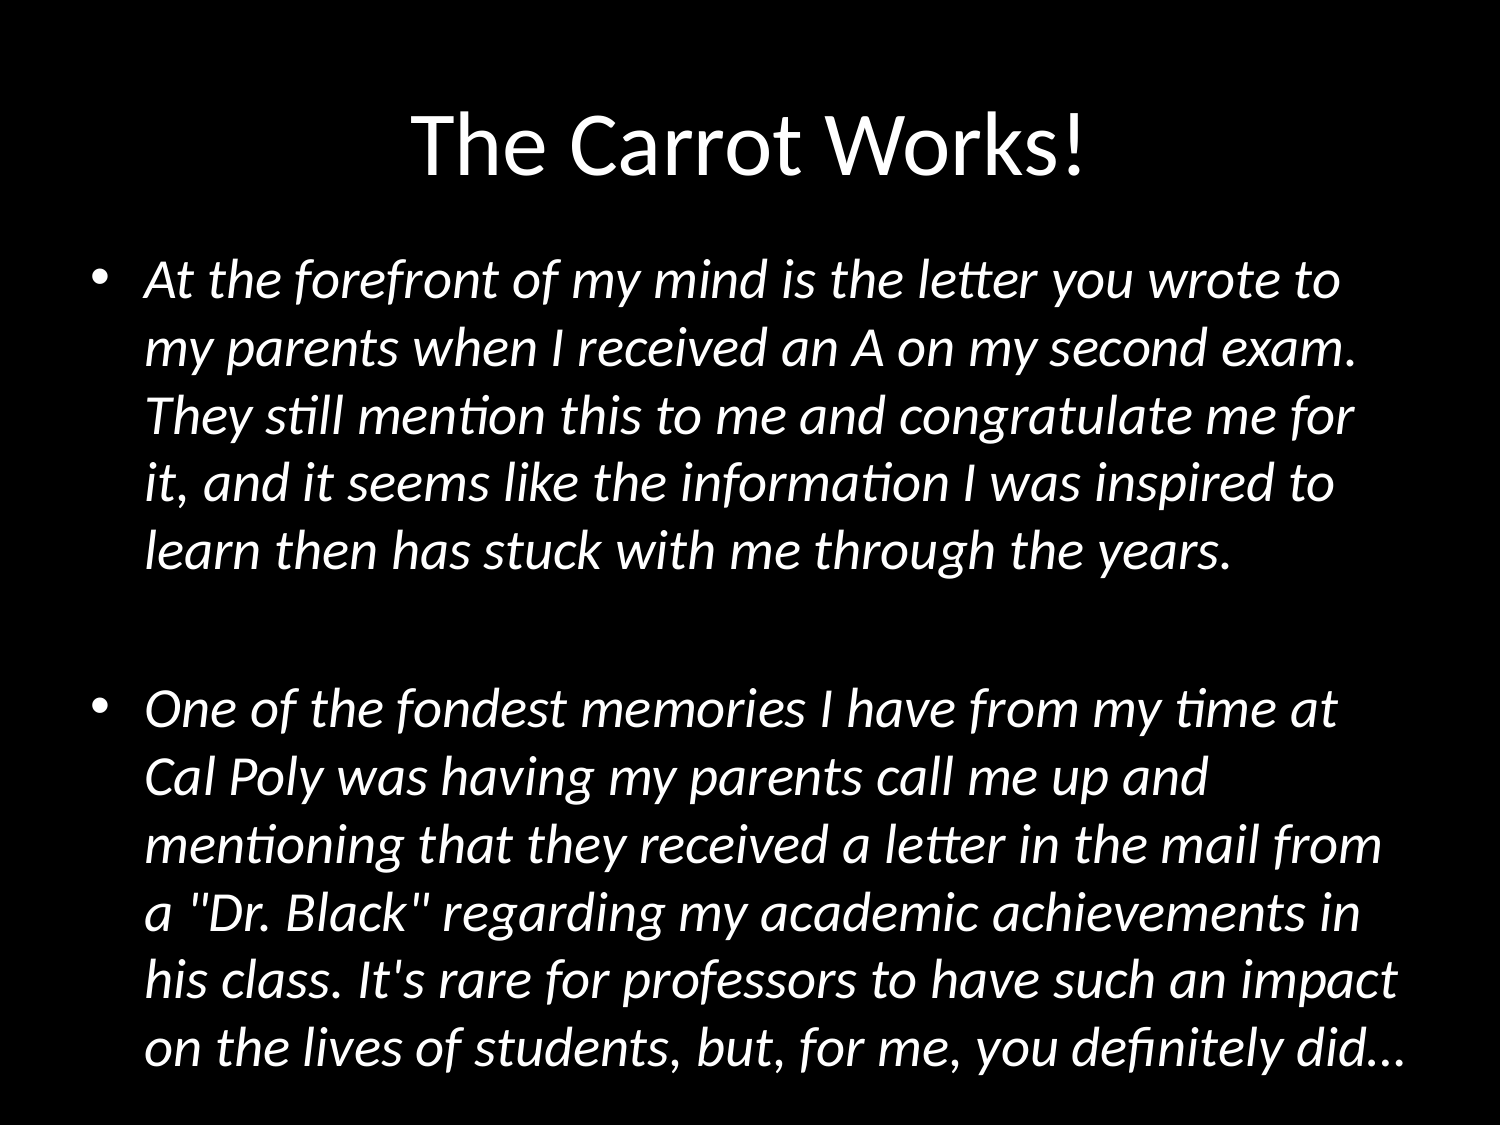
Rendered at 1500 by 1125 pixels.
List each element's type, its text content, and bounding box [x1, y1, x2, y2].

title The Carrot Works! [75, 45, 1425, 233]
list At the forefront of my mind is the letter you wrote to my parents when I received an A on my second exam. They still mention this to me and congratulate me for it, and it seems like the information I was inspired to learn then has stuck with me through the years. One of the fondest memories I have from my time at Cal Poly was having my parents call me up and mentioning that they received a letter in the mail from a "Dr. Black" regarding my academic achievements in his class. It's rare for professors to have such an impact on the lives of students, but, for me, you definitely did… [75, 234, 1425, 1100]
